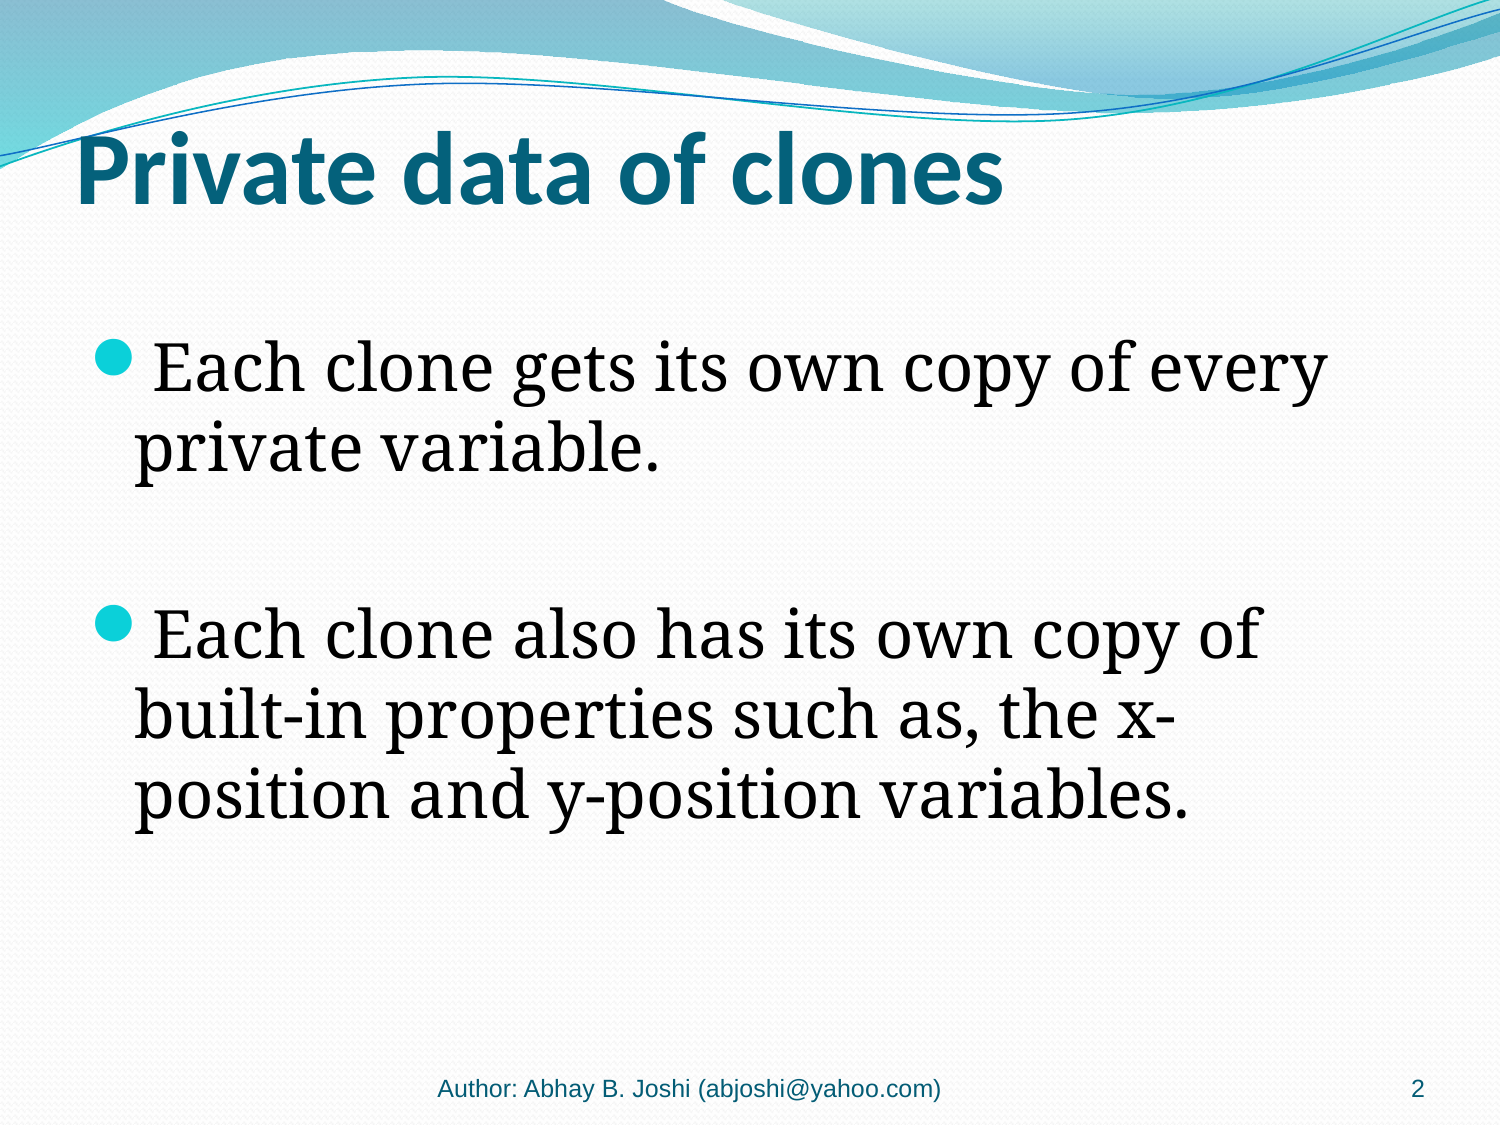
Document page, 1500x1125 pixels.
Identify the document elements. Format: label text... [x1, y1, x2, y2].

title Private data of clones [75, 37, 1425, 225]
slide_number 2 [1299, 1042, 1425, 1103]
list Each clone gets its own copy of every private variable. Each clone also has its own copy of built-in properties such as, the x-position and y-position variables. [75, 317, 1425, 1038]
footer Author: Abhay B. Joshi (abjoshi@yahoo.com) [437, 1042, 988, 1103]
